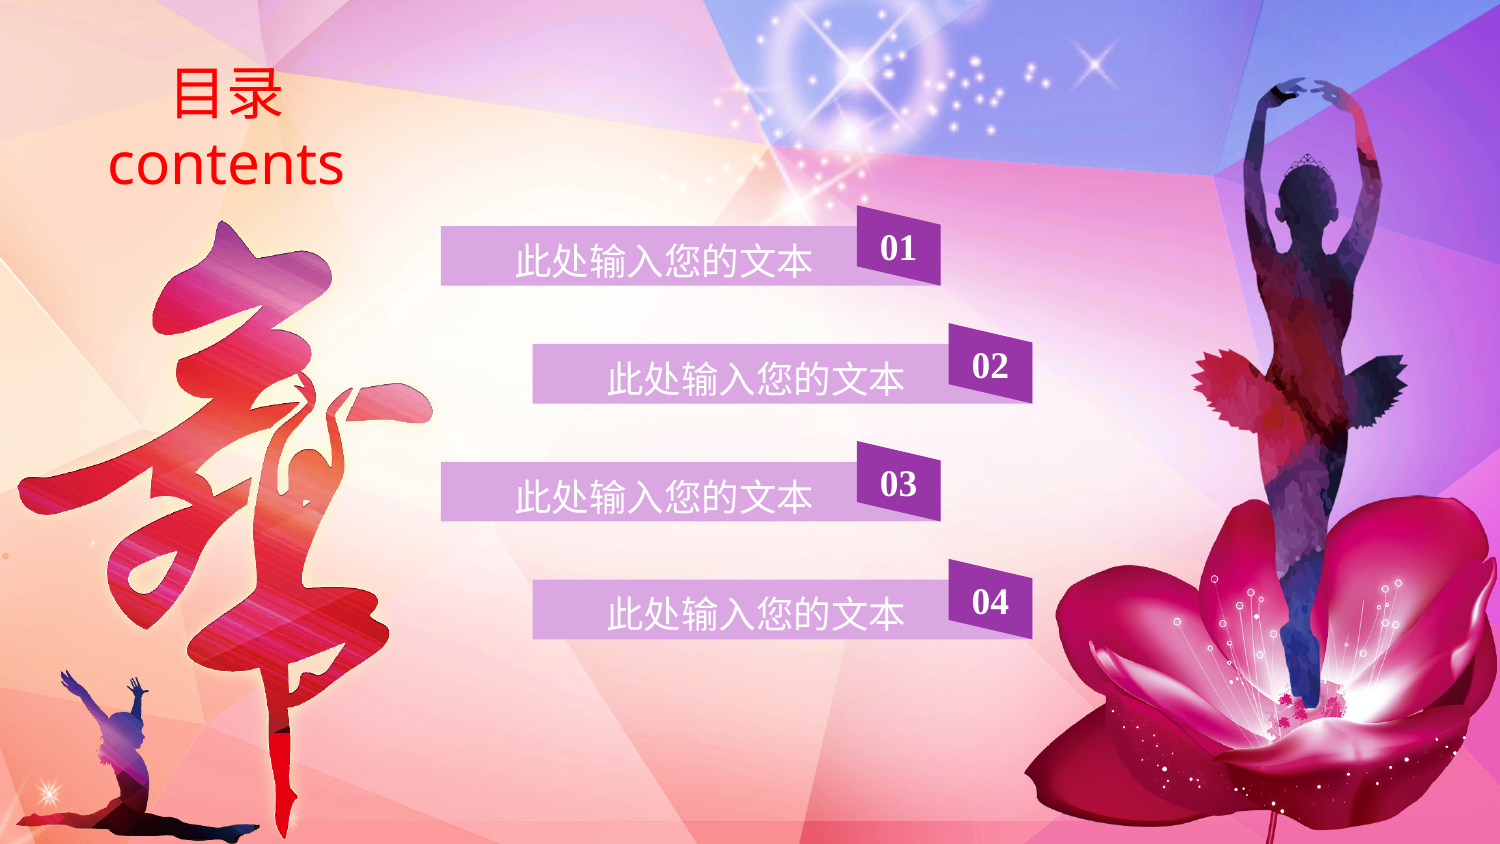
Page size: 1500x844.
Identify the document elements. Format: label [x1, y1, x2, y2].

text_box [440, 205, 941, 286]
picture [0, 0, 1500, 844]
text_box [532, 323, 1033, 404]
text_box [440, 440, 941, 522]
text_box [532, 558, 1033, 640]
